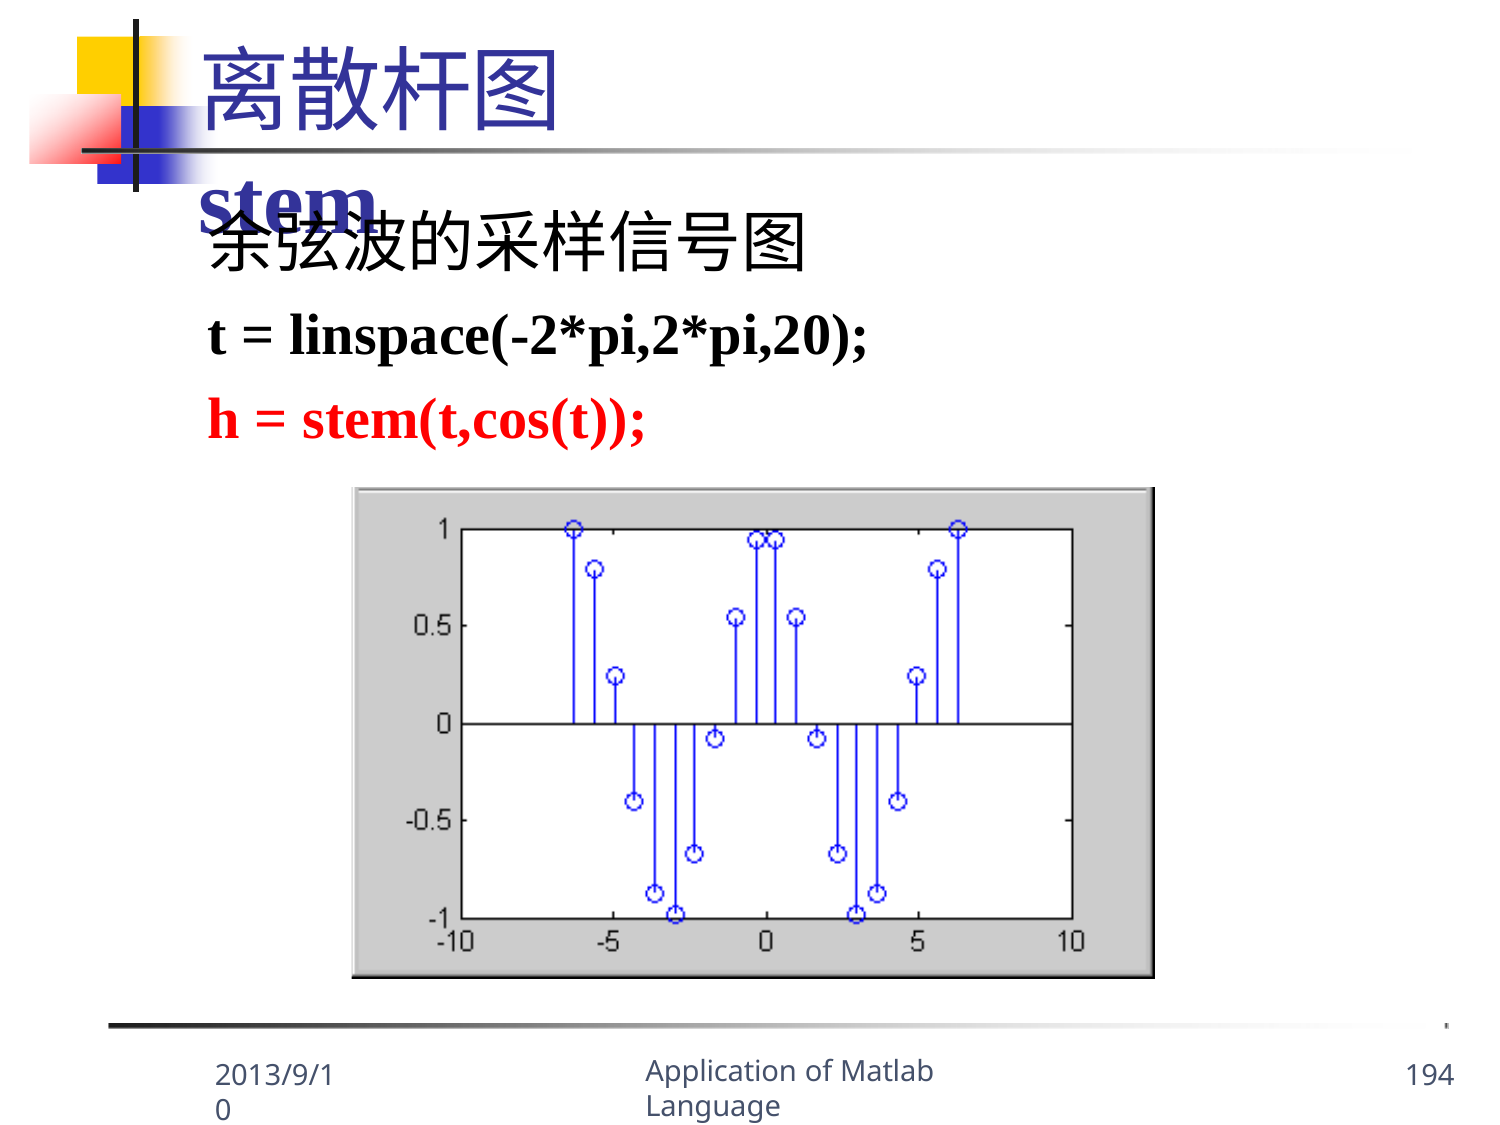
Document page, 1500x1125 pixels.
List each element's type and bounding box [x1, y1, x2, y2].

slide_number [1400, 1056, 1457, 1125]
picture [29, 36, 196, 184]
text_box [196, 31, 873, 450]
slide_number [643, 1051, 987, 1125]
text_box [351, 487, 1155, 979]
picture [108, 1023, 1458, 1029]
picture [751, 148, 1431, 154]
footer [212, 1056, 351, 1125]
